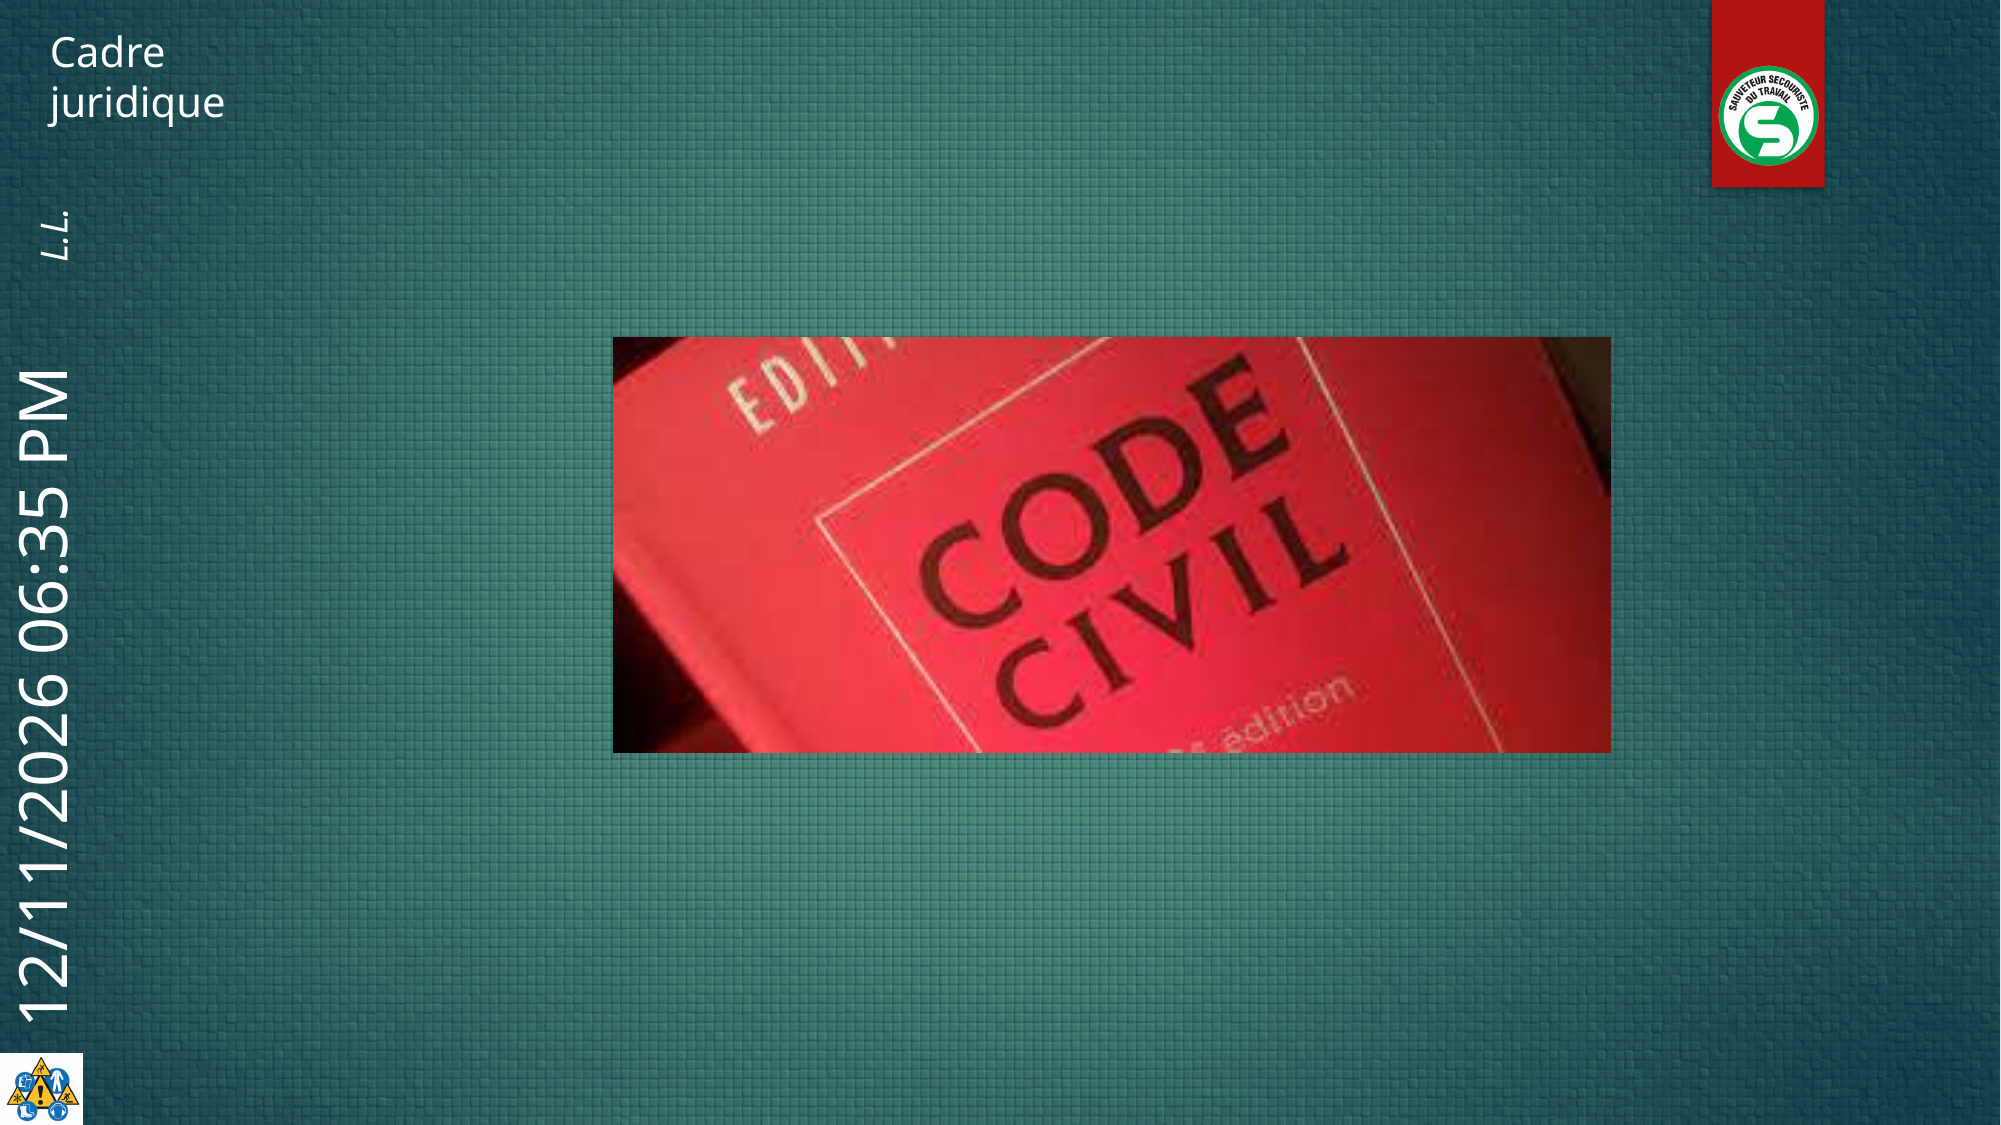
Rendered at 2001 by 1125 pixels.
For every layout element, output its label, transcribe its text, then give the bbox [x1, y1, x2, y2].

picture [0, 1053, 83, 1125]
text_box Cadre juridique [23, 18, 265, 134]
picture [613, 337, 1611, 754]
picture [1718, 65, 1819, 166]
